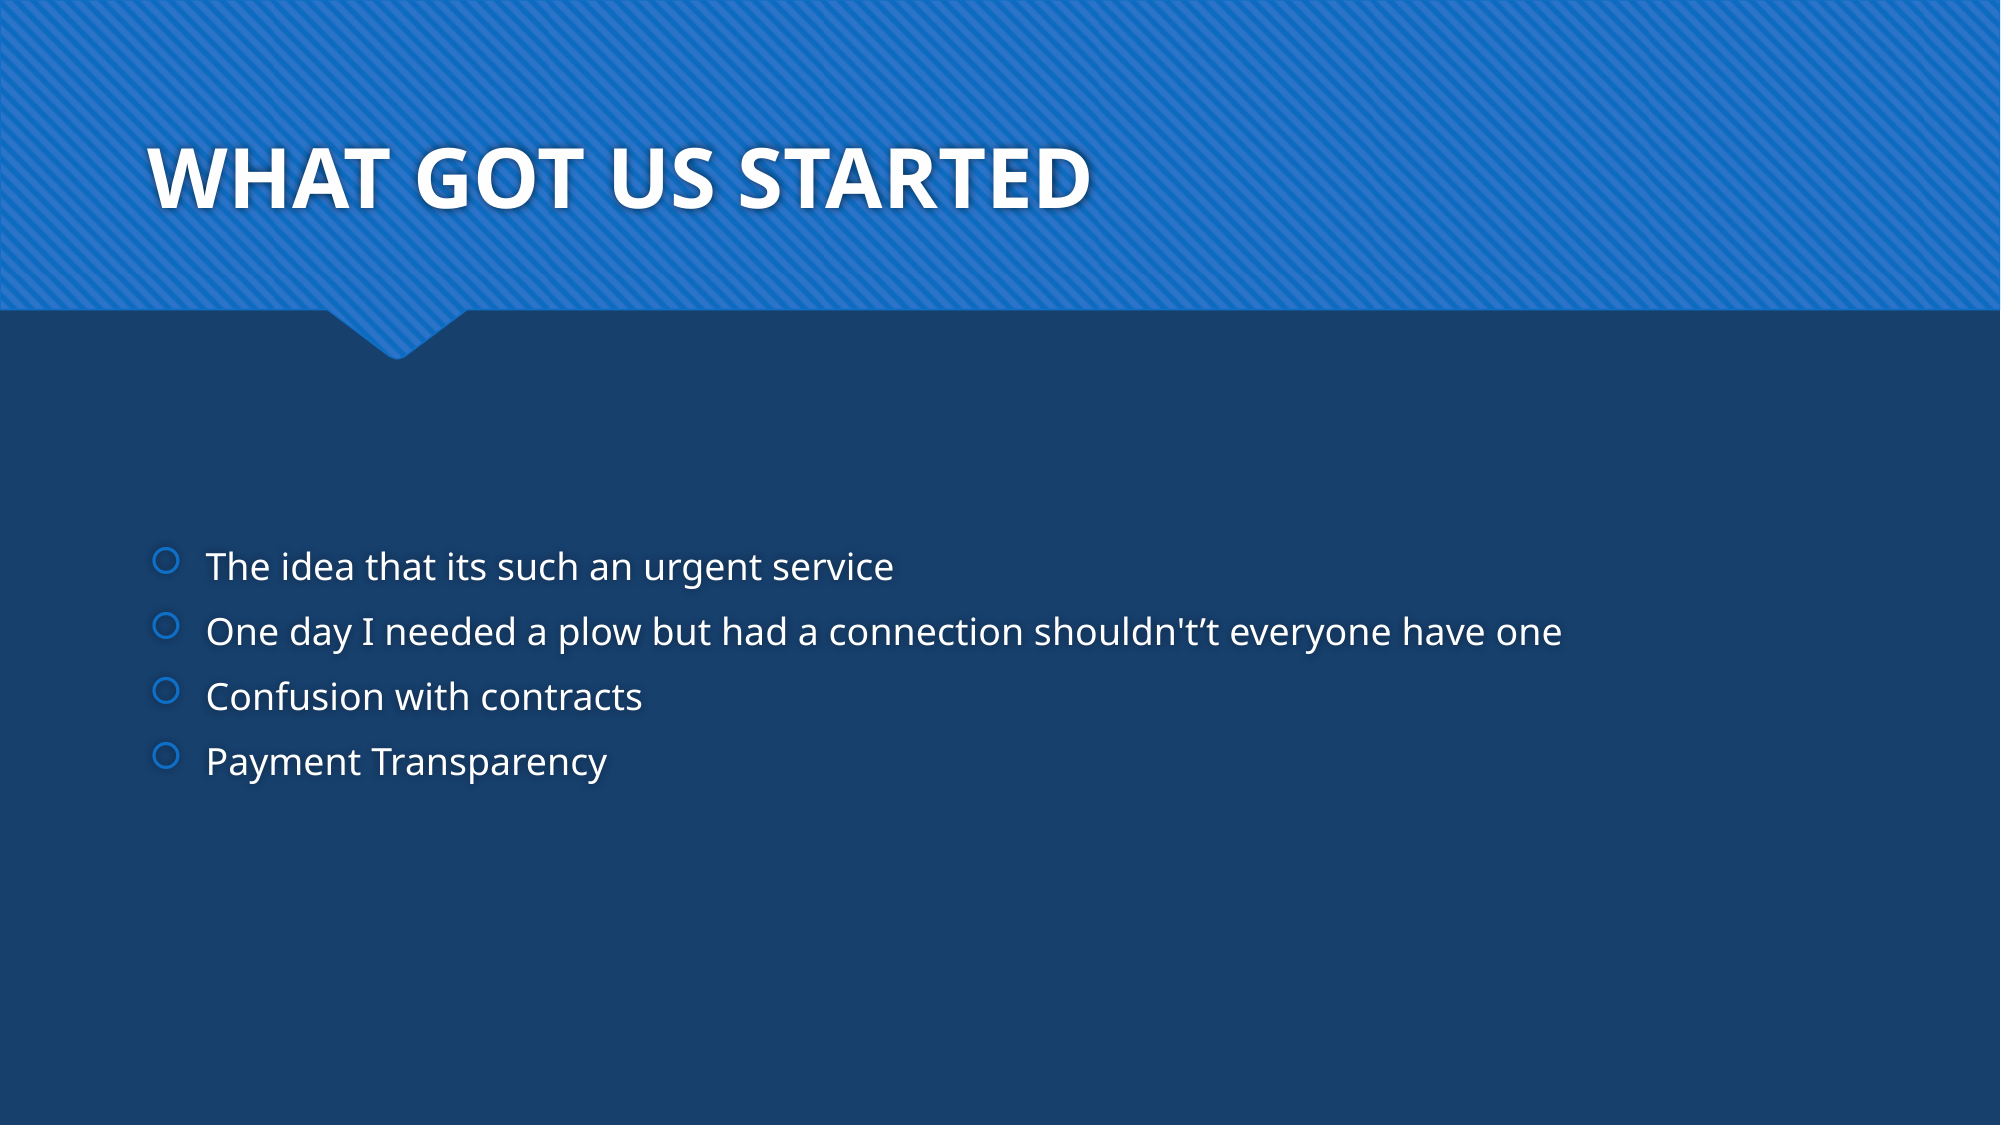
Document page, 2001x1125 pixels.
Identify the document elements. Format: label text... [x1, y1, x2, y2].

title WHAT GOT US STARTED [132, 73, 1868, 233]
list The idea that its such an urgent service One day I needed a plow but had a connection shouldn't’t everyone have one Confusion with contracts Payment Transparency [134, 364, 1866, 962]
